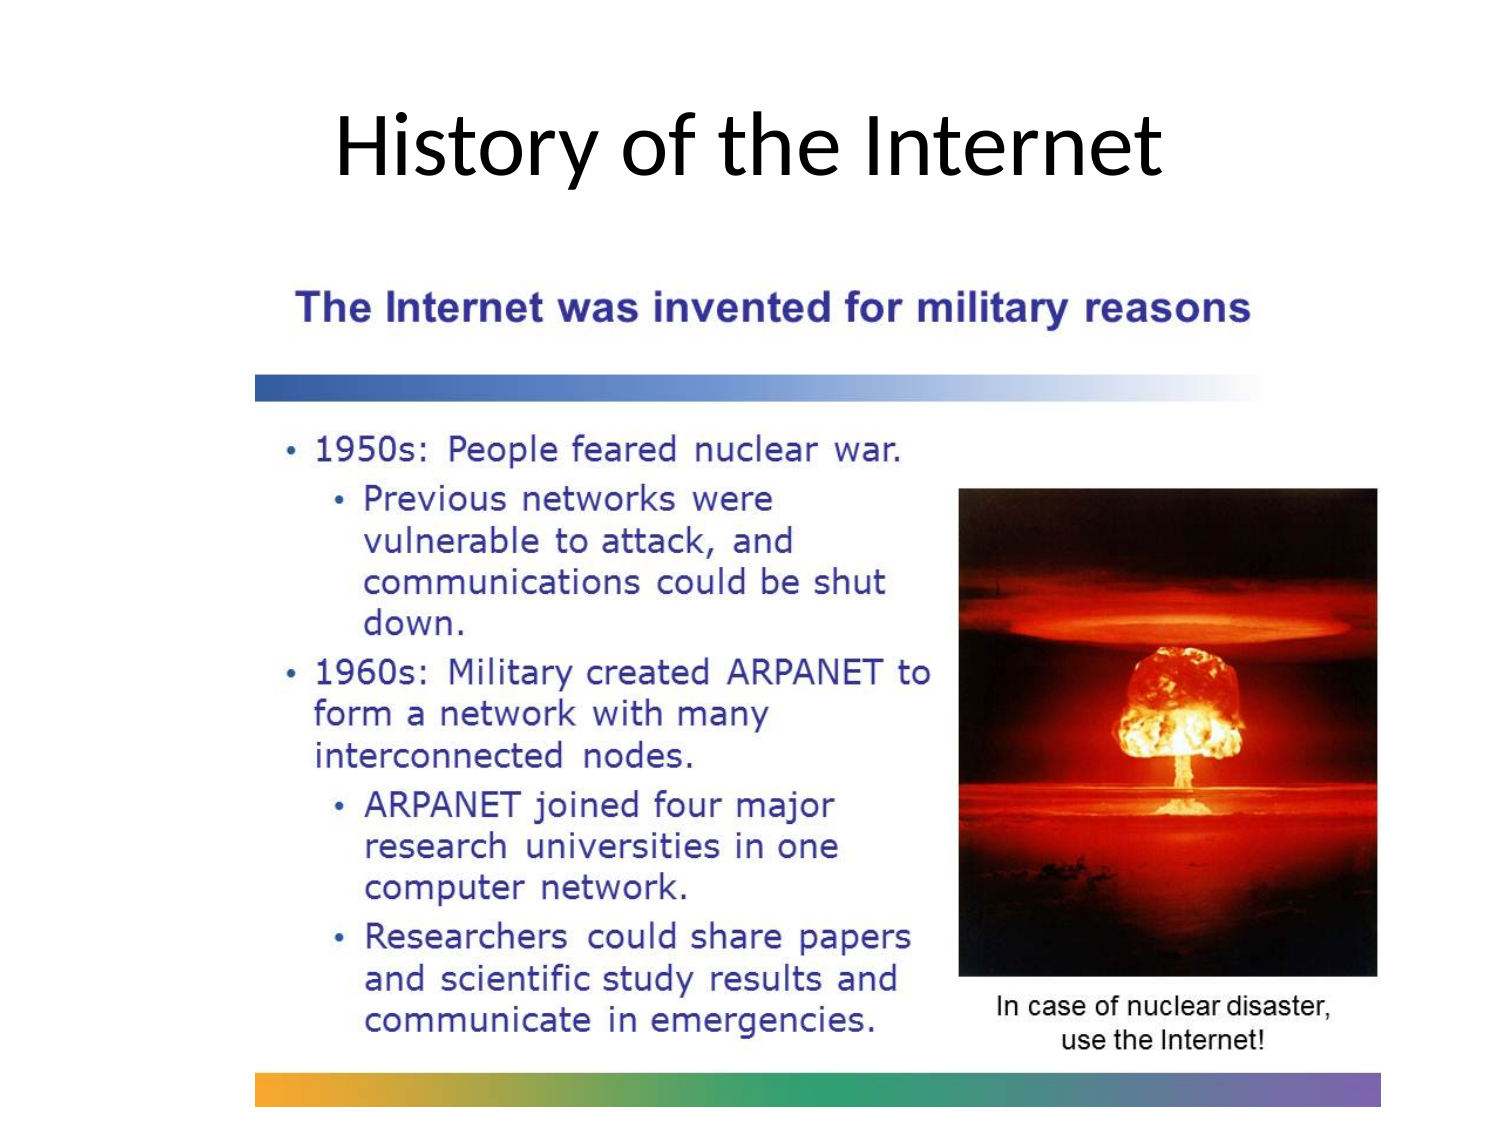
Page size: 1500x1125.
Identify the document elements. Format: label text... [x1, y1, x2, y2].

title History of the Internet [75, 45, 1425, 233]
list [254, 262, 1381, 1107]
